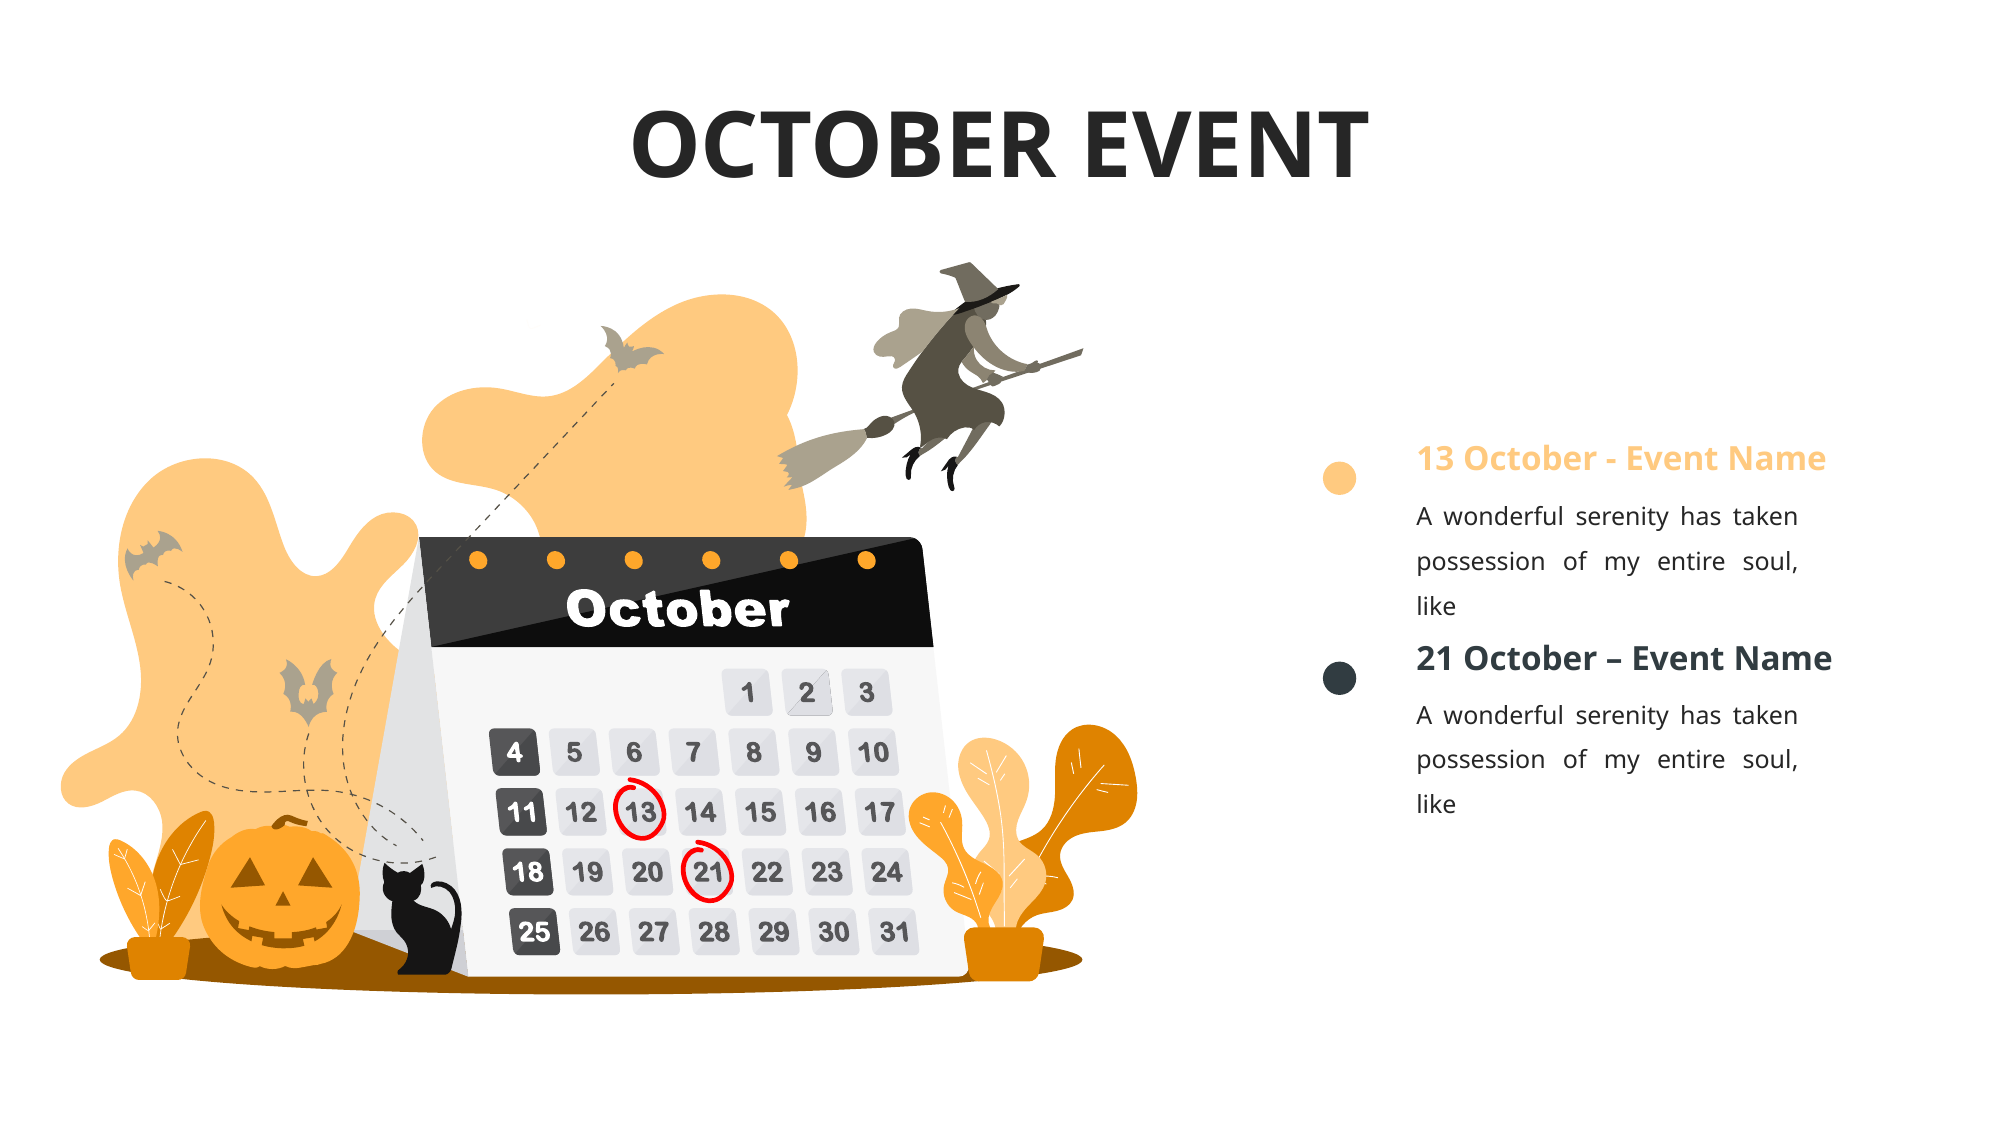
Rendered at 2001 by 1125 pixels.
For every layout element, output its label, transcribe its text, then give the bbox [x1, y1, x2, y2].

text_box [58, 261, 1138, 995]
text_box 13 October - Event Name [1401, 429, 1903, 485]
text_box 21 October – Event Name [1401, 629, 1903, 685]
title OCTOBER EVENT [137, 38, 1863, 257]
text_box [1321, 460, 1358, 496]
text_box [1321, 660, 1358, 697]
text_box A wonderful serenity has taken possession of my entire soul, like [1401, 485, 1814, 628]
text_box A wonderful serenity has taken possession of my entire soul, like [1401, 685, 1814, 827]
